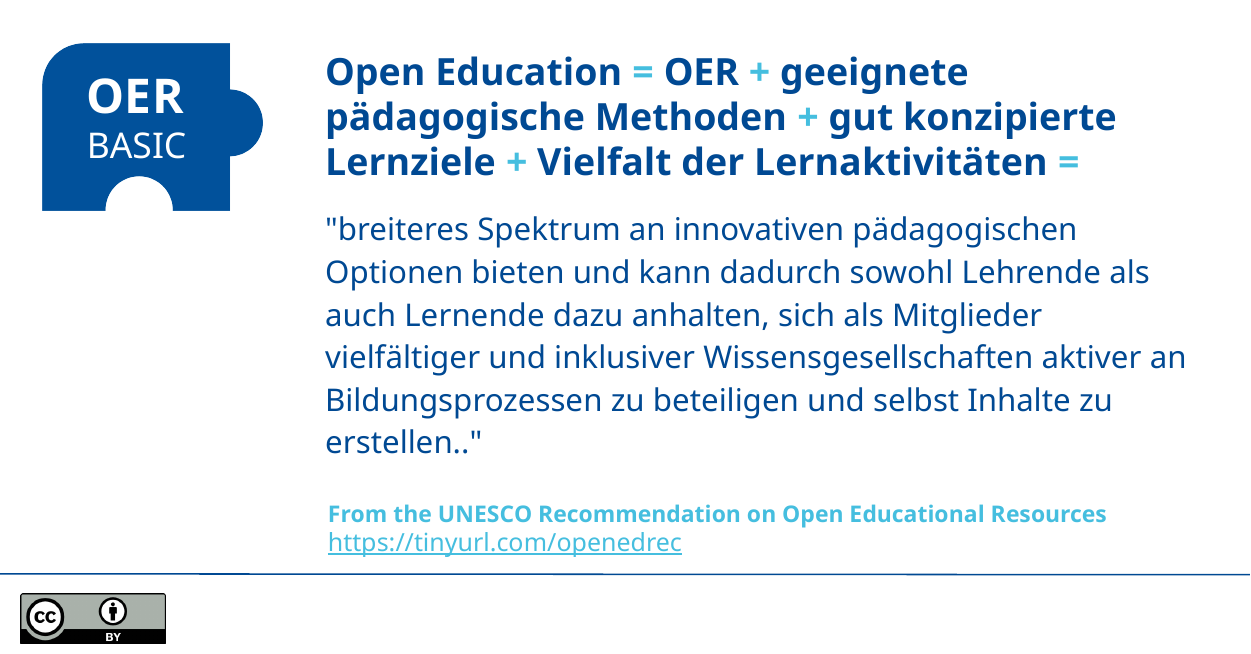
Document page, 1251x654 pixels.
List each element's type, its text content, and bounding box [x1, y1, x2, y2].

text_box Open Education = OER + geeignete pädagogische Methoden + gut konzipierte Lernziele + Vielfalt der Lernaktivitäten = [312, 35, 1238, 195]
picture [41, 43, 263, 212]
text_box "breiteres Spektrum an innovativen pädagogischen Optionen bieten und kann dadurch sowohl Lehrende als auch Lernende dazu anhalten, sich als Mitglieder vielfältiger und inklusiver Wissensgesellschaften aktiver an Bildungsprozessen zu beteiligen und selbst Inhalte zu erstellen.." [312, 192, 1218, 484]
picture [20, 592, 166, 645]
text_box [0, 582, 1250, 654]
text_box From the UNESCO Recommendation on Open Educational Resources https://tinyurl.com/openedrec [312, 484, 1250, 572]
text_box OER BASIC [266, 50, 410, 181]
